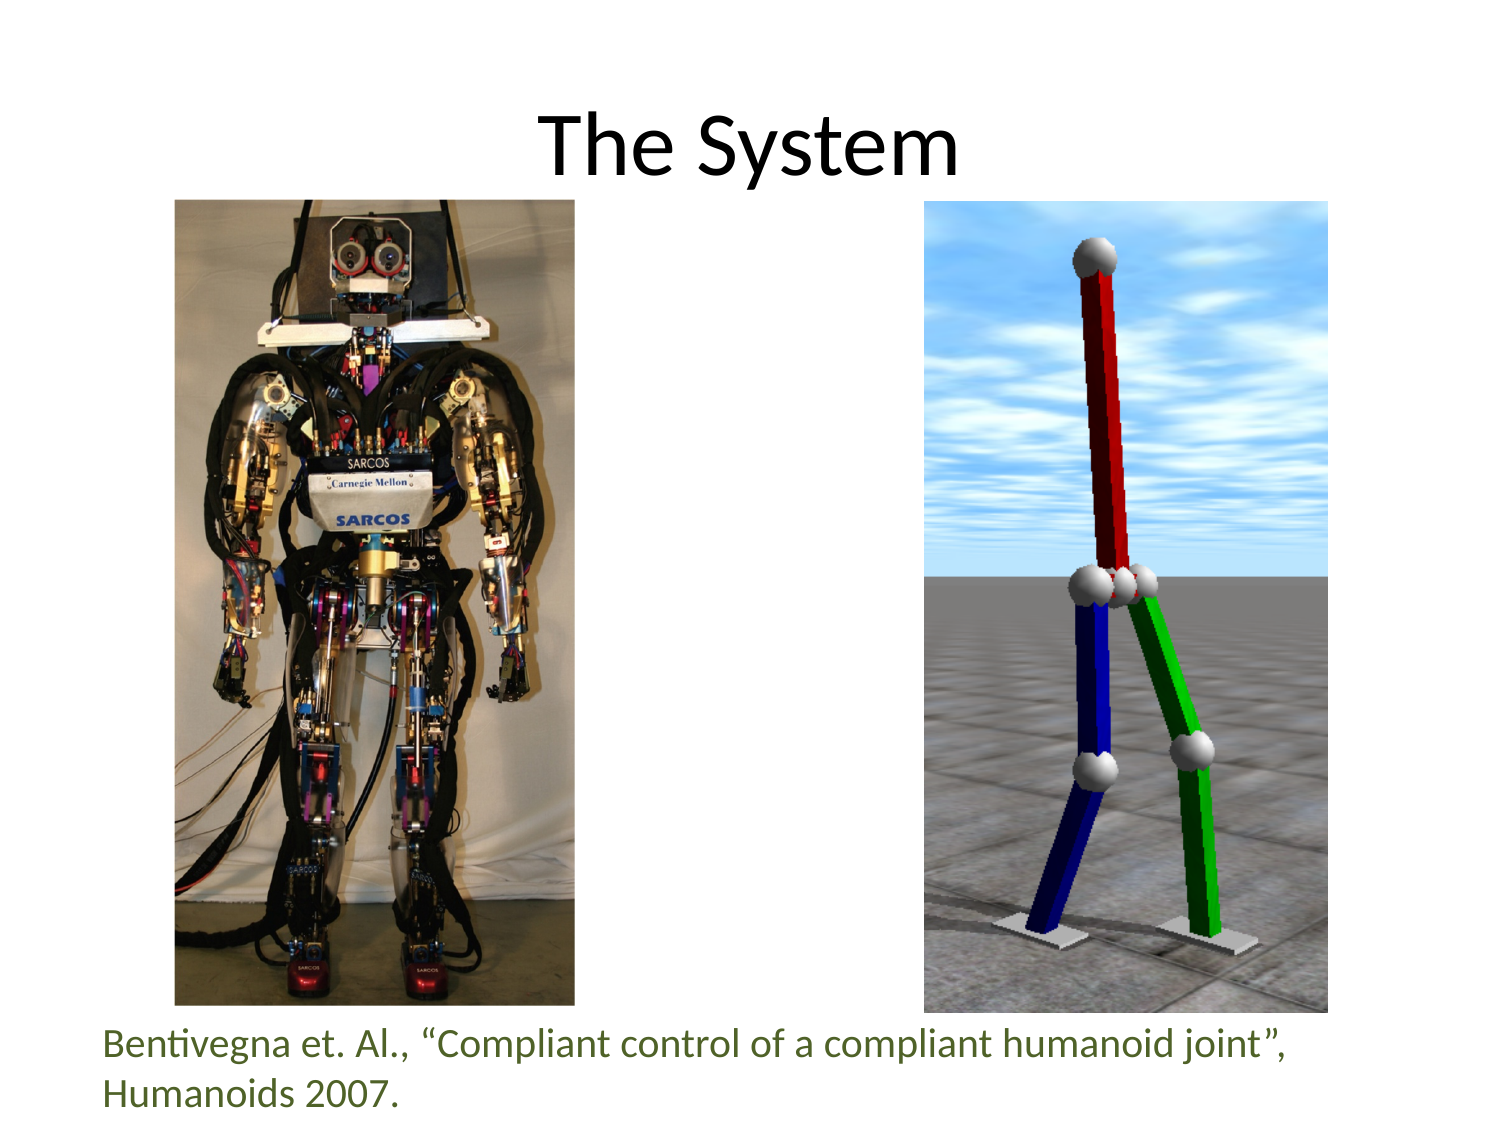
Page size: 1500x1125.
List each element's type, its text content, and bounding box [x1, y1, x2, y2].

picture [924, 201, 1328, 1013]
picture [174, 199, 576, 1006]
title The System [75, 45, 1425, 233]
text_box Bentivegna et. Al., “Compliant control of a compliant humanoid joint”, Humanoids 2007. [87, 1008, 1350, 1124]
